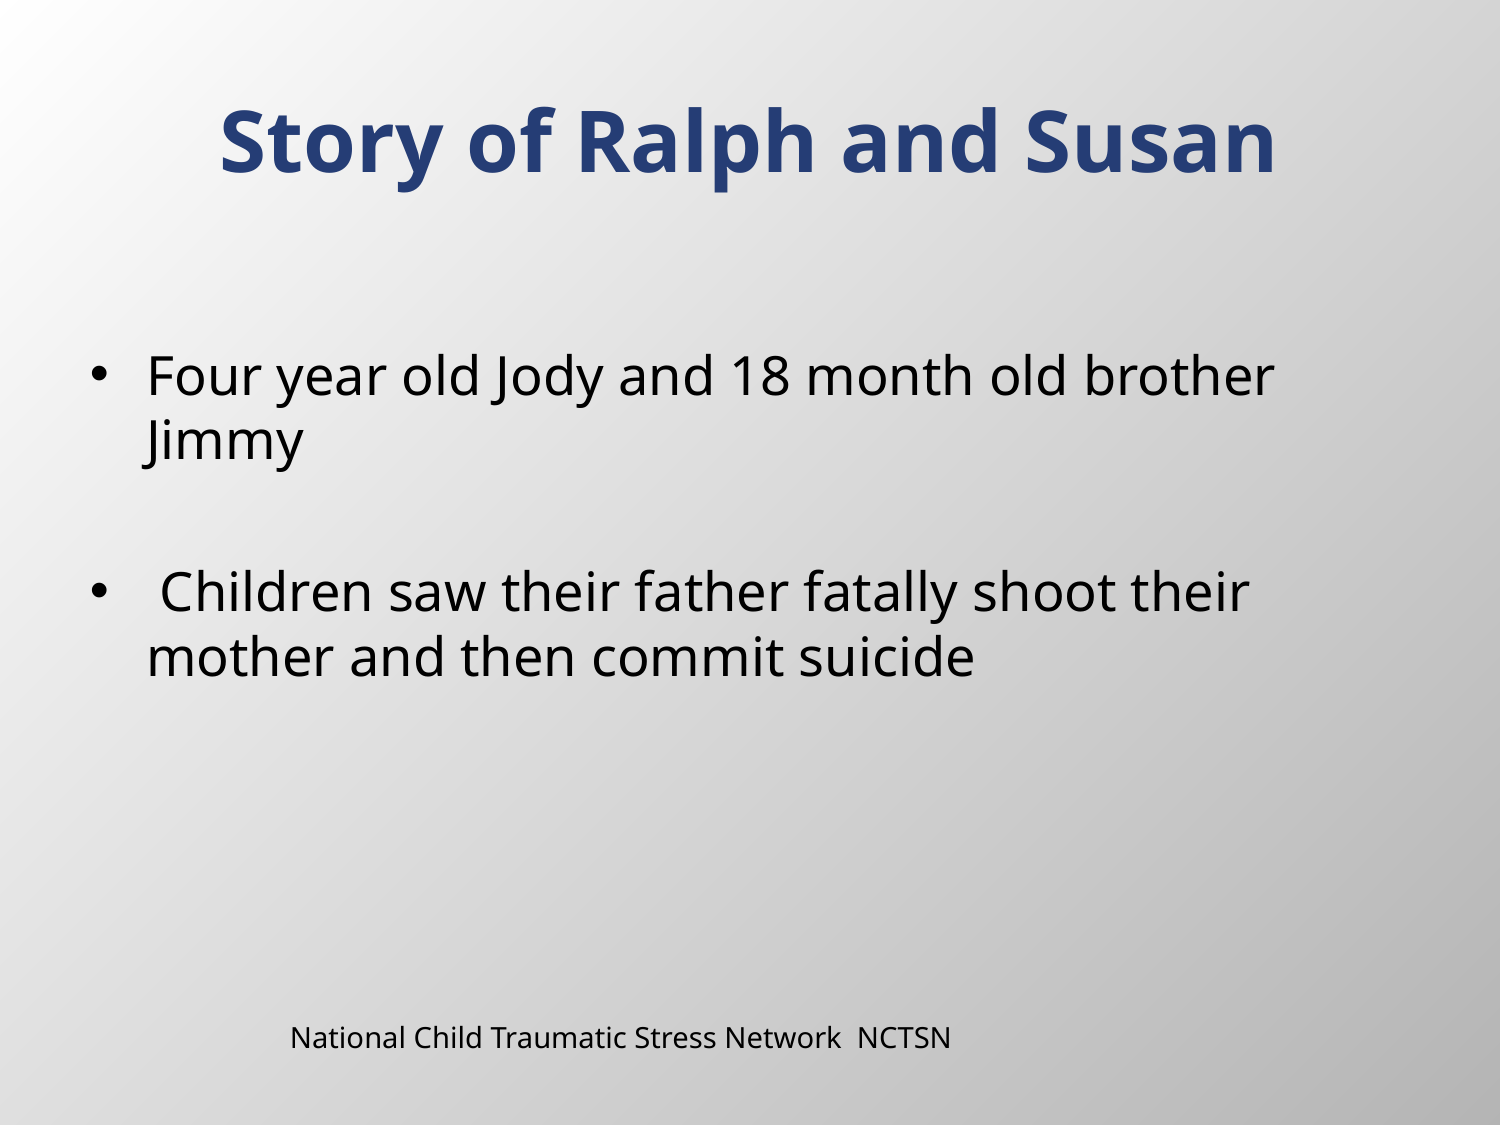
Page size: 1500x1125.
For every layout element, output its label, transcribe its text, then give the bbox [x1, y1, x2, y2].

list Four year old Jody and 18 month old brother Jimmy Children saw their father fatally shoot their mother and then commit suicide [75, 262, 1425, 1035]
title Story of Ralph and Susan [75, 45, 1425, 233]
text_box National Child Traumatic Stress Network NCTSN [274, 1012, 1100, 1063]
